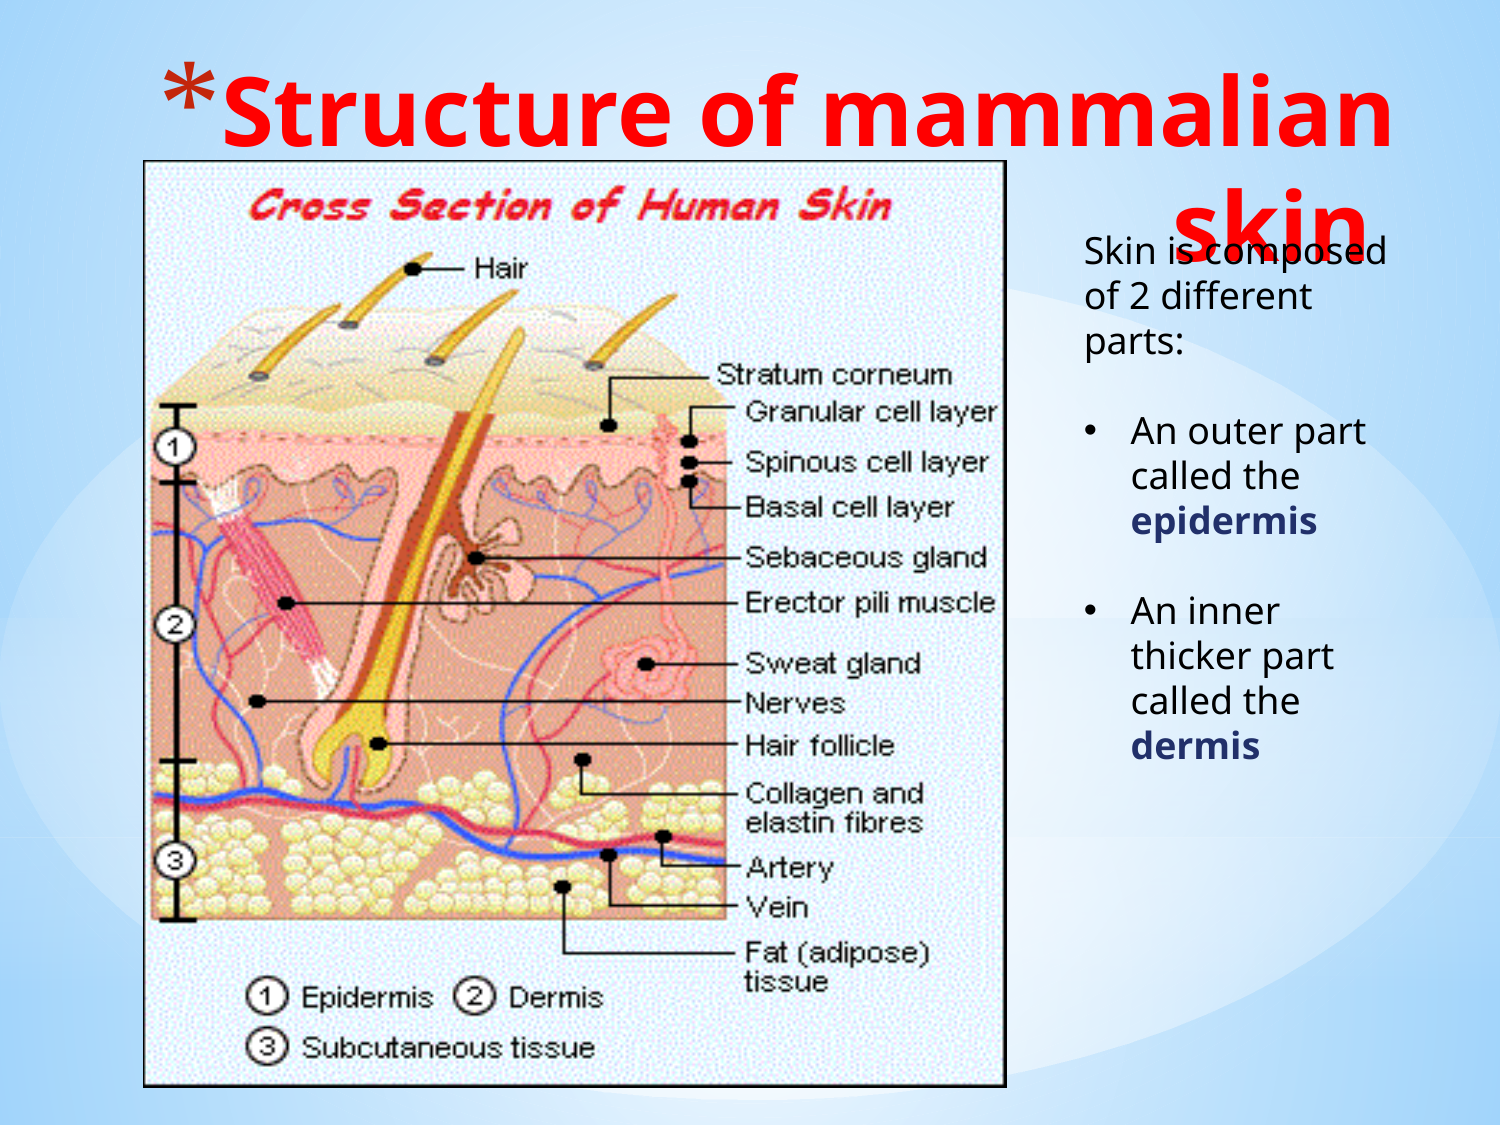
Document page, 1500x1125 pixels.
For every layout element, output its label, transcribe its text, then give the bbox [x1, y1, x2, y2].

title Structure of mammalian skin [112, 42, 1412, 231]
text_box Skin is composed of 2 different parts: An outer part called the epidermis An inner thicker part called the dermis [1068, 219, 1412, 820]
picture [143, 160, 1007, 1088]
